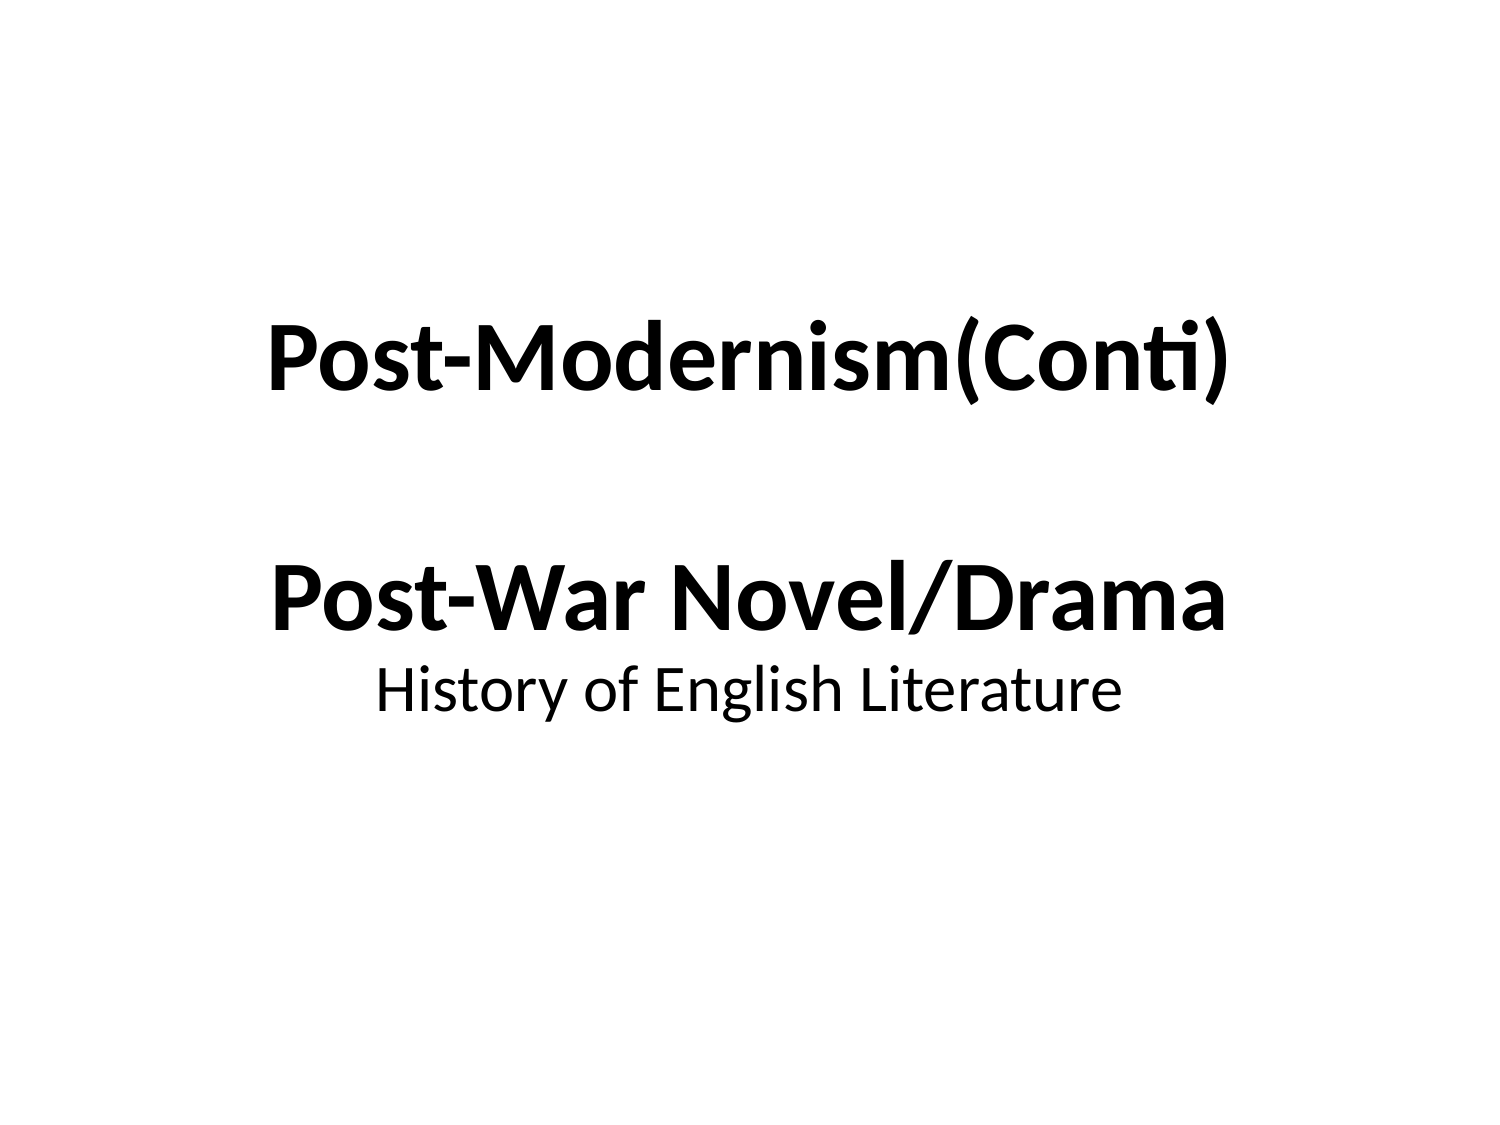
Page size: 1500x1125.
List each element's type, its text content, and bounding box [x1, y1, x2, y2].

title Post-Modernism(Conti) Post-War Novel/Drama [112, 349, 1388, 591]
subtitle History of English Literature [225, 637, 1275, 925]
